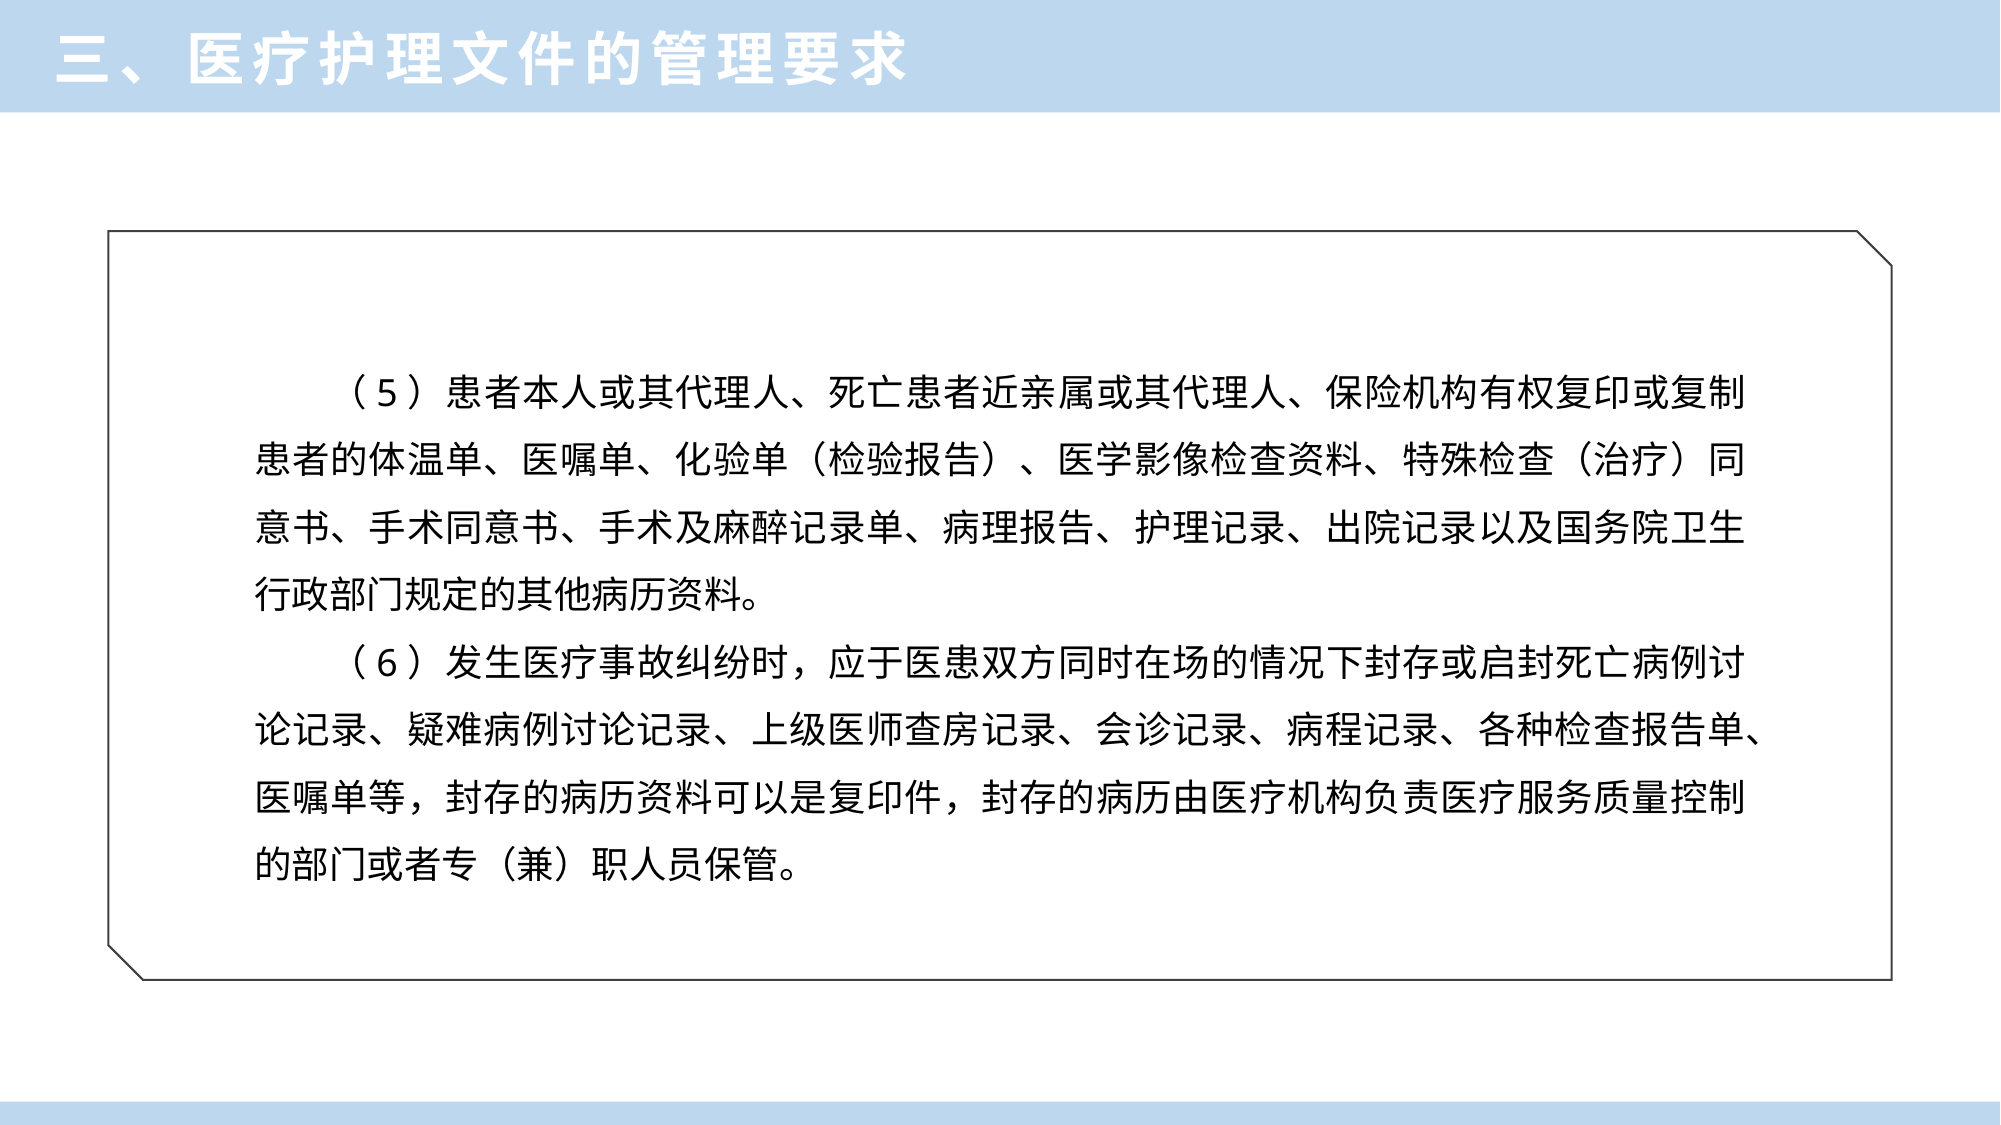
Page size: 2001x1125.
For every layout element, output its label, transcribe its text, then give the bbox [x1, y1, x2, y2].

text_box （5）患者本人或其代理人、死亡患者近亲属或其代理人、保险机构有权复印或复制患者的体温单、医嘱单、化验单（检验报告）、医学影像检查资料、特殊检查（治疗）同意书、手术同意书、手术及麻醉记录单、病理报告、护理记录、出院记录以及国务院卫生行政部门规定的其他病历资料。 （6）发生医疗事故纠纷时，应于医患双方同时在场的情况下封存或启封死亡病例讨论记录、疑难病例讨论记录、上级医师查房记录、会诊记录、病程记录、各种检查报告单、医嘱单等，封存的病历资料可以是复印件，封存的病历由医疗机构负责医疗服务质量控制的部门或者专（兼）职人员保管。 [239, 338, 1761, 894]
text_box 三、医疗护理文件的管理要求 [41, 16, 921, 98]
text_box [107, 230, 1893, 981]
